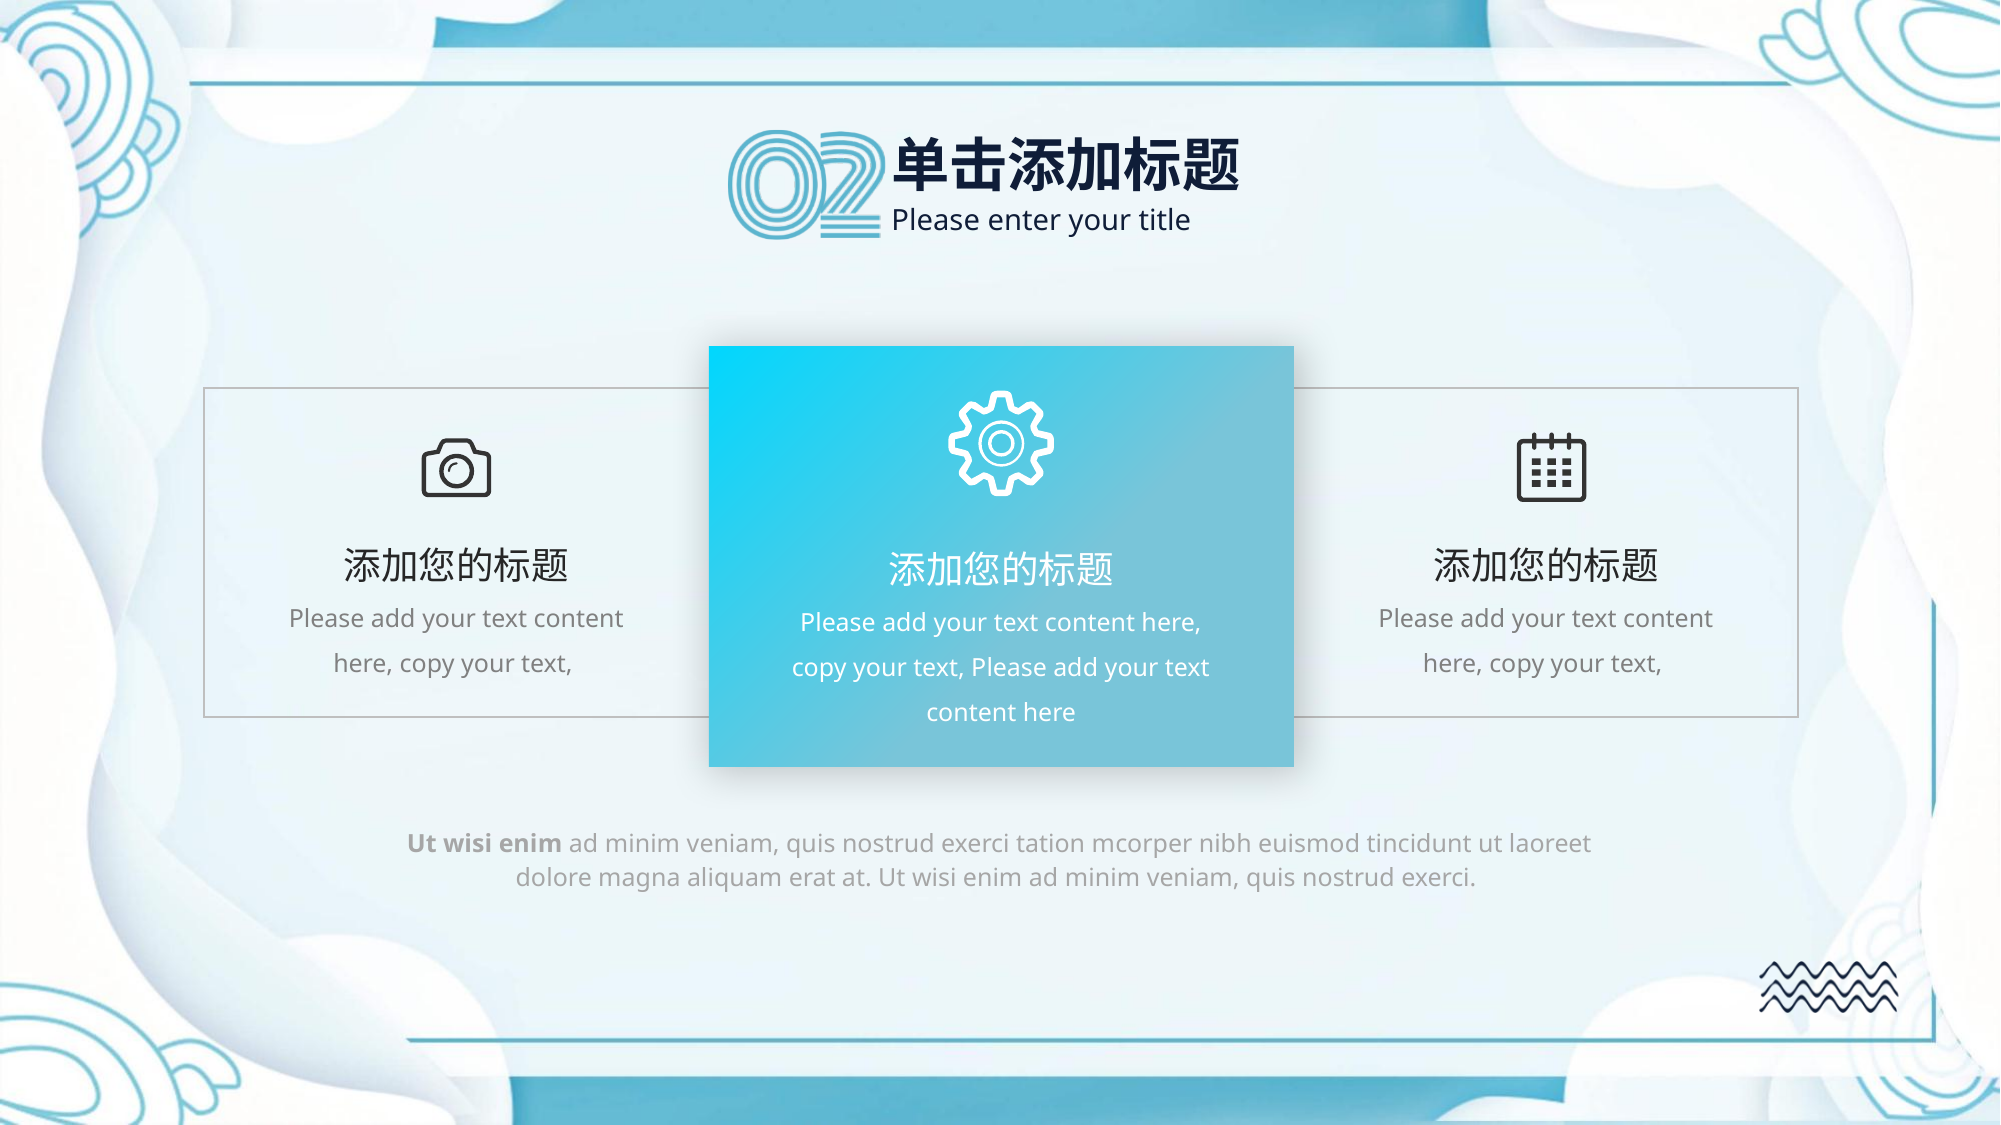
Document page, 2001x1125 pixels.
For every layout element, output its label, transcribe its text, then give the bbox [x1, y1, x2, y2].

text_box [708, 346, 1295, 767]
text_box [727, 120, 1259, 245]
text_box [1516, 432, 1587, 502]
text_box 添加您的标题 Please add your text content here, copy your text, [259, 512, 654, 685]
text_box [204, 388, 687, 718]
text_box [948, 390, 1054, 497]
text_box [1327, 388, 1799, 718]
text_box 添加您的标题 Please add your text content here, copy your text, [1348, 512, 1744, 685]
text_box 添加您的标题 Please add your text content here, copy your text, Please add your text content here [773, 516, 1229, 734]
text_box Ut wisi enim ad minim veniam, quis nostrud exerci tation mcorper nibh euismod tincidunt ut laoreet dolore magna aliquam erat at. Ut wisi enim ad minim veniam, quis nostrud exerci. [361, 816, 1639, 899]
picture [0, 0, 2000, 1125]
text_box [421, 438, 492, 498]
